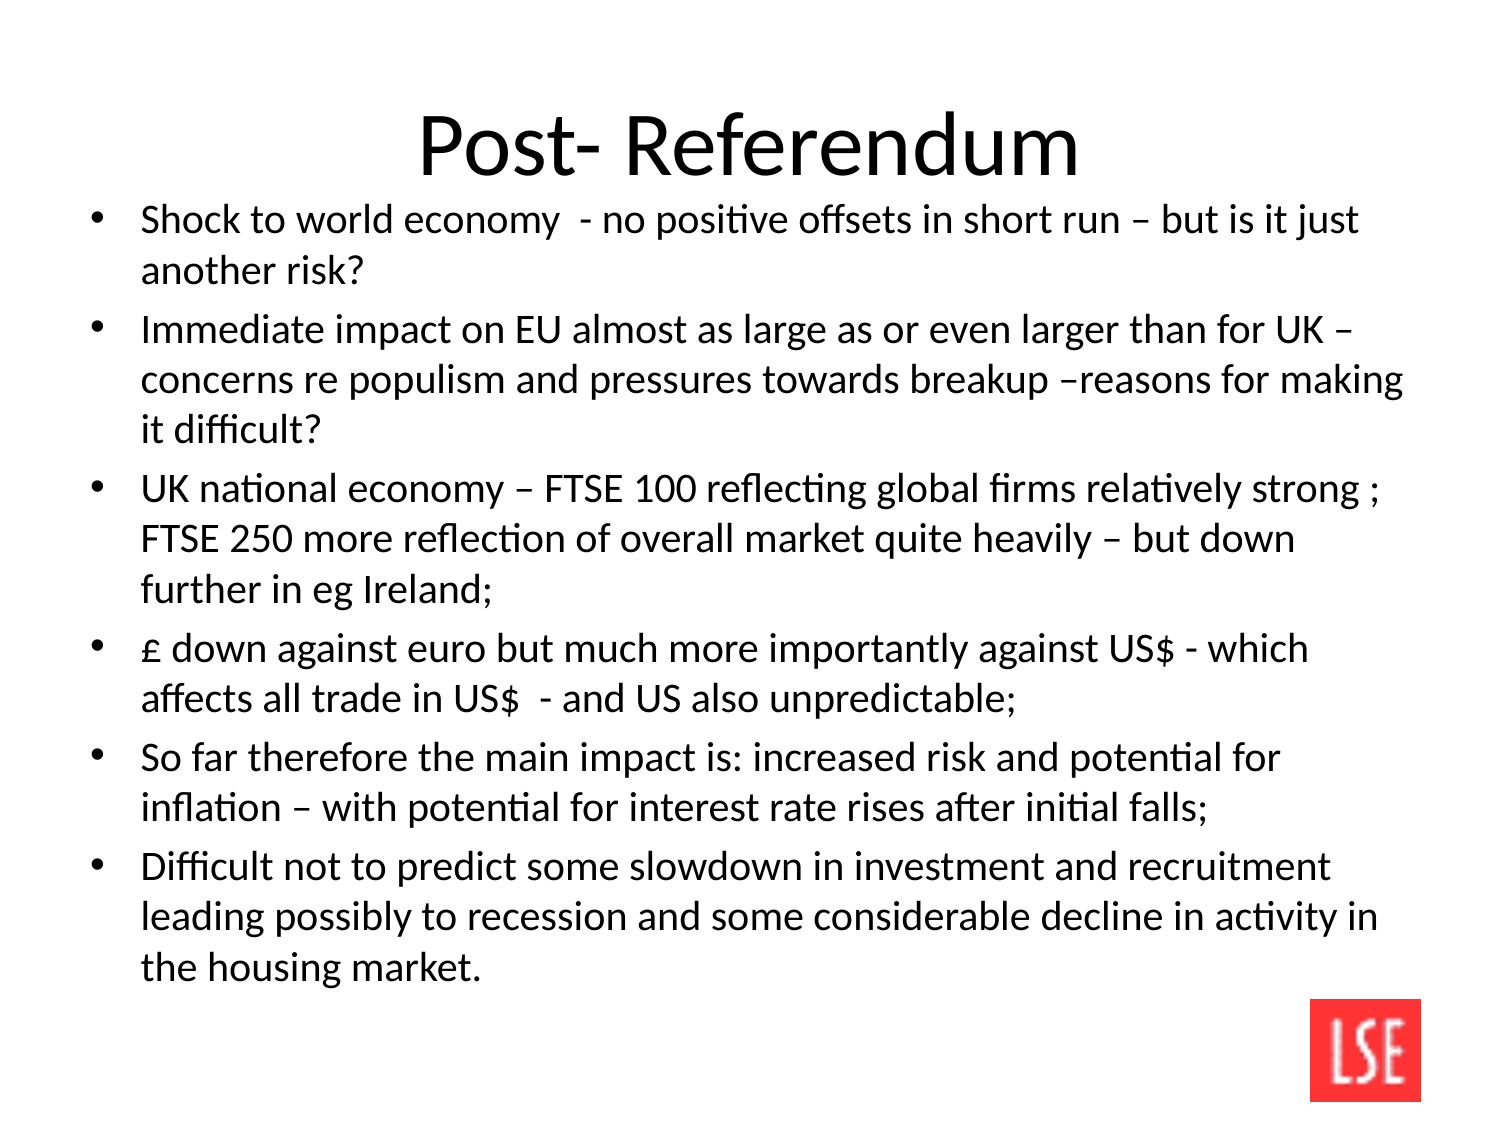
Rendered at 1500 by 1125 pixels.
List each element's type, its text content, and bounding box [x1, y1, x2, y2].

picture [1310, 999, 1421, 1102]
list Shock to world economy - no positive offsets in short run – but is it just another risk? Immediate impact on EU almost as large as or even larger than for UK – concerns re populism and pressures towards breakup –reasons for making it difficult? UK national economy – FTSE 100 reflecting global firms relatively strong ; FTSE 250 more reflection of overall market quite heavily – but down further in eg Ireland; £ down against euro but much more importantly against US$ - which affects all trade in US$ - and US also unpredictable; So far therefore the main impact is: increased risk and potential for inflation – with potential for interest rate rises after initial falls; Difficult not to predict some slowdown in investment and recruitment leading possibly to recession and some considerable decline in activity in the housing market. [75, 184, 1425, 1005]
title Post- Referendum [75, 45, 1425, 184]
